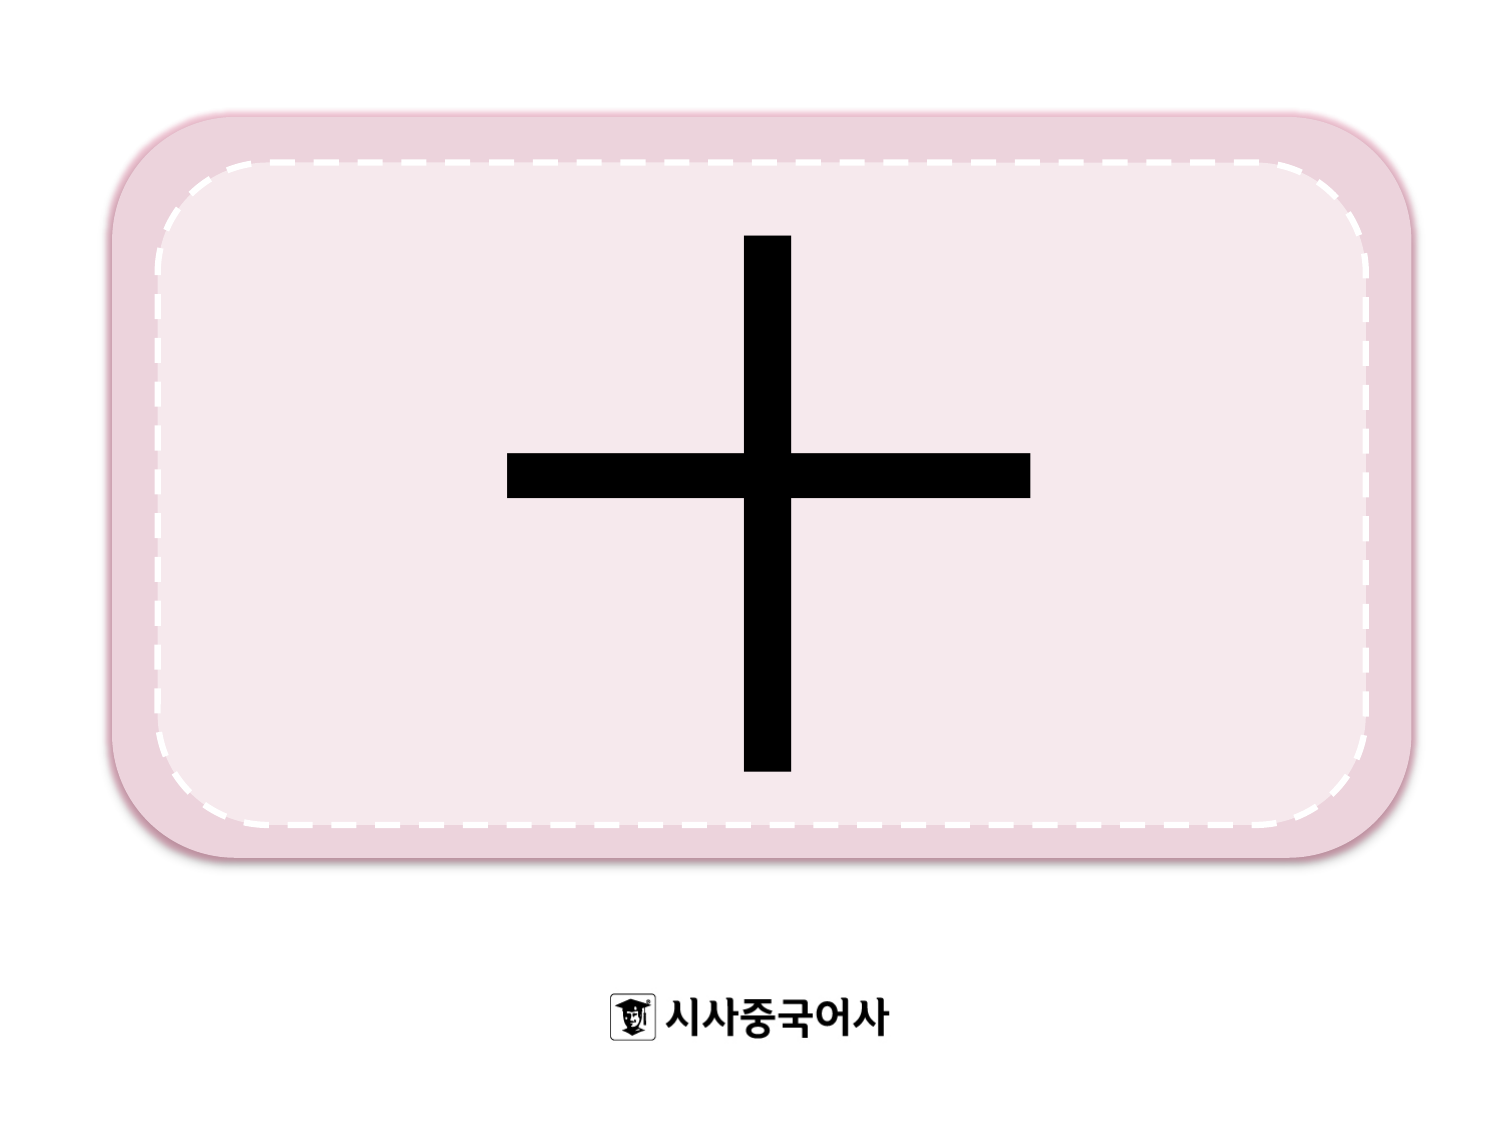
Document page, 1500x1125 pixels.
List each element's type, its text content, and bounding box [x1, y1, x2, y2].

text_box 十 [162, 160, 1371, 824]
picture [602, 987, 898, 1047]
